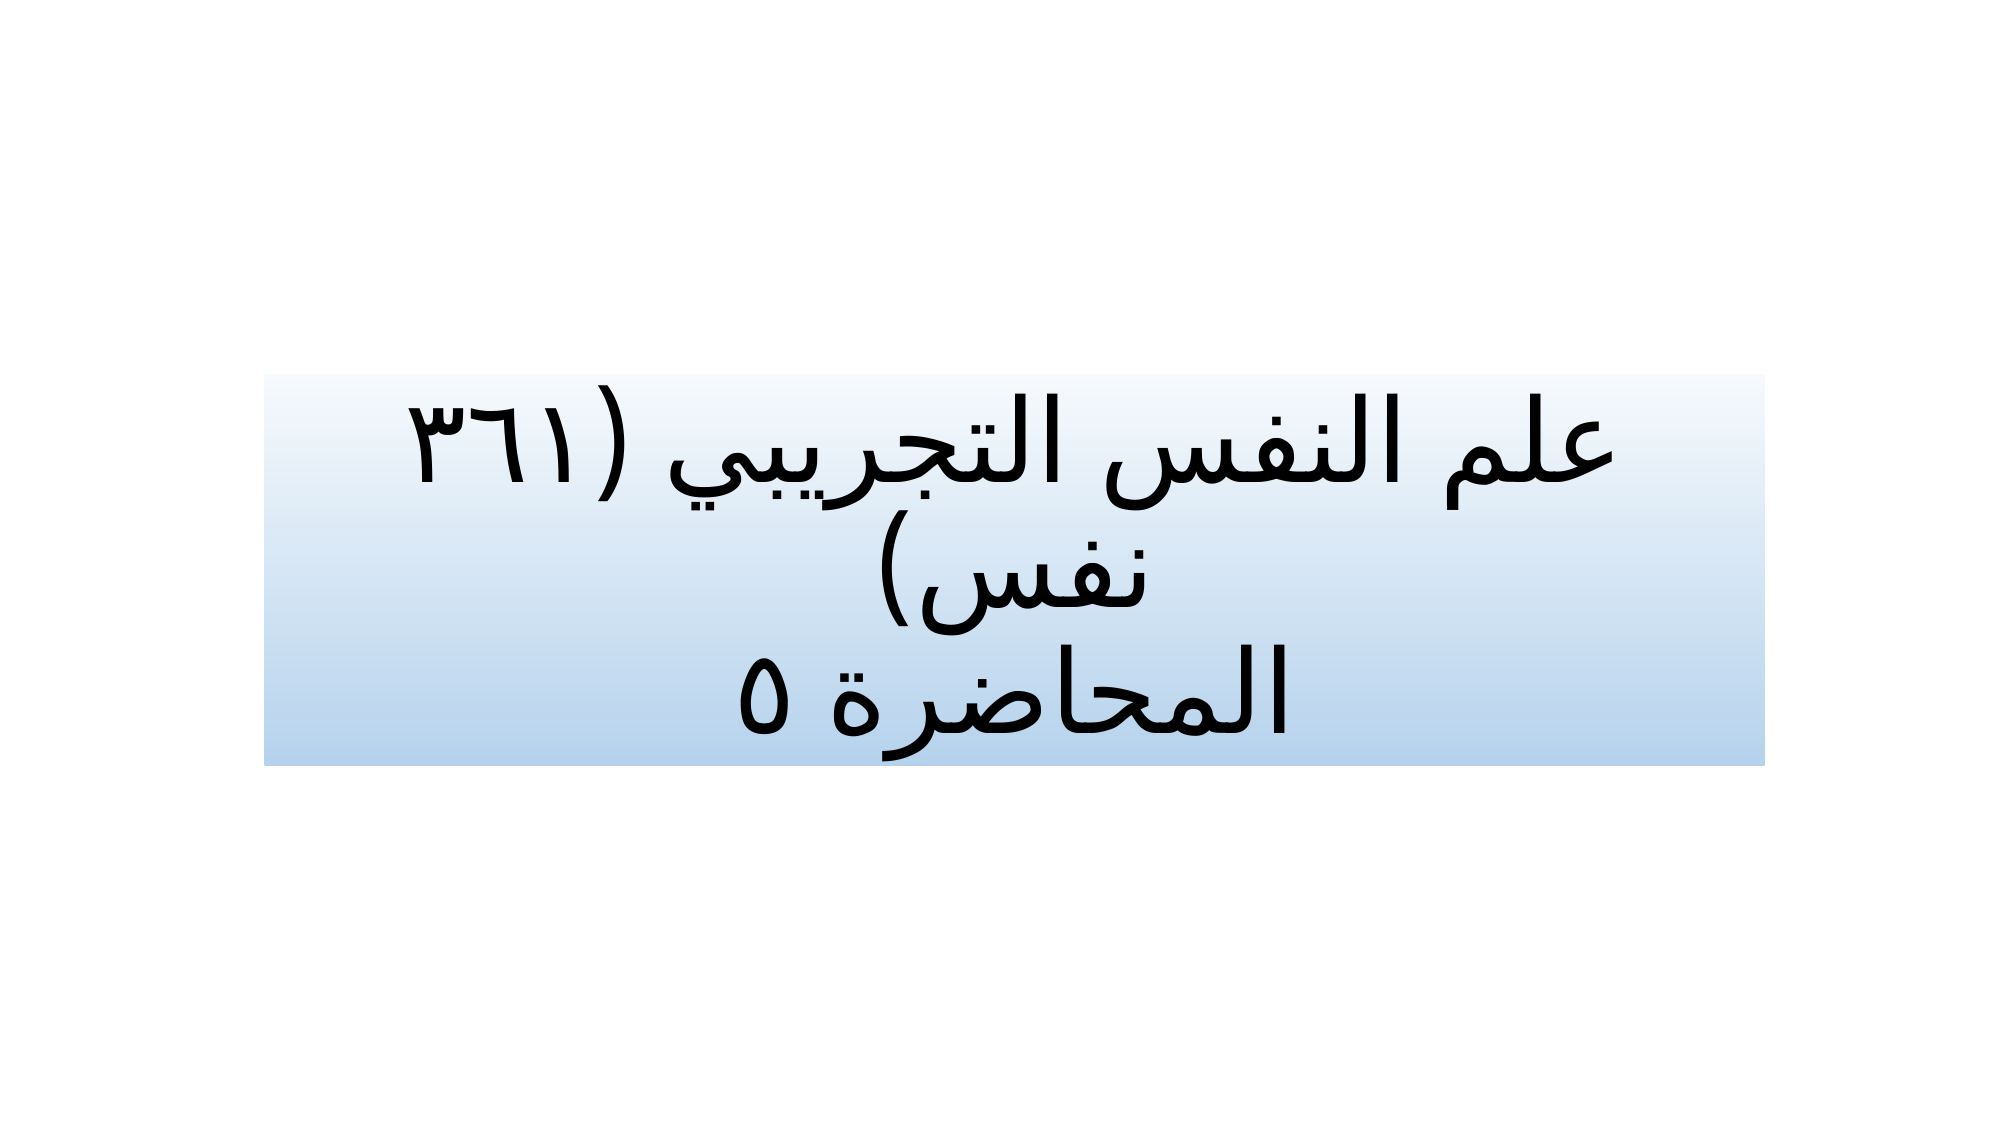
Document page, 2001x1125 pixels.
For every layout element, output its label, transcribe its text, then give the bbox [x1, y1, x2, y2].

title علم النفس التجريبي (٣٦١ نفس) المحاضرة ٥ [264, 374, 1765, 766]
